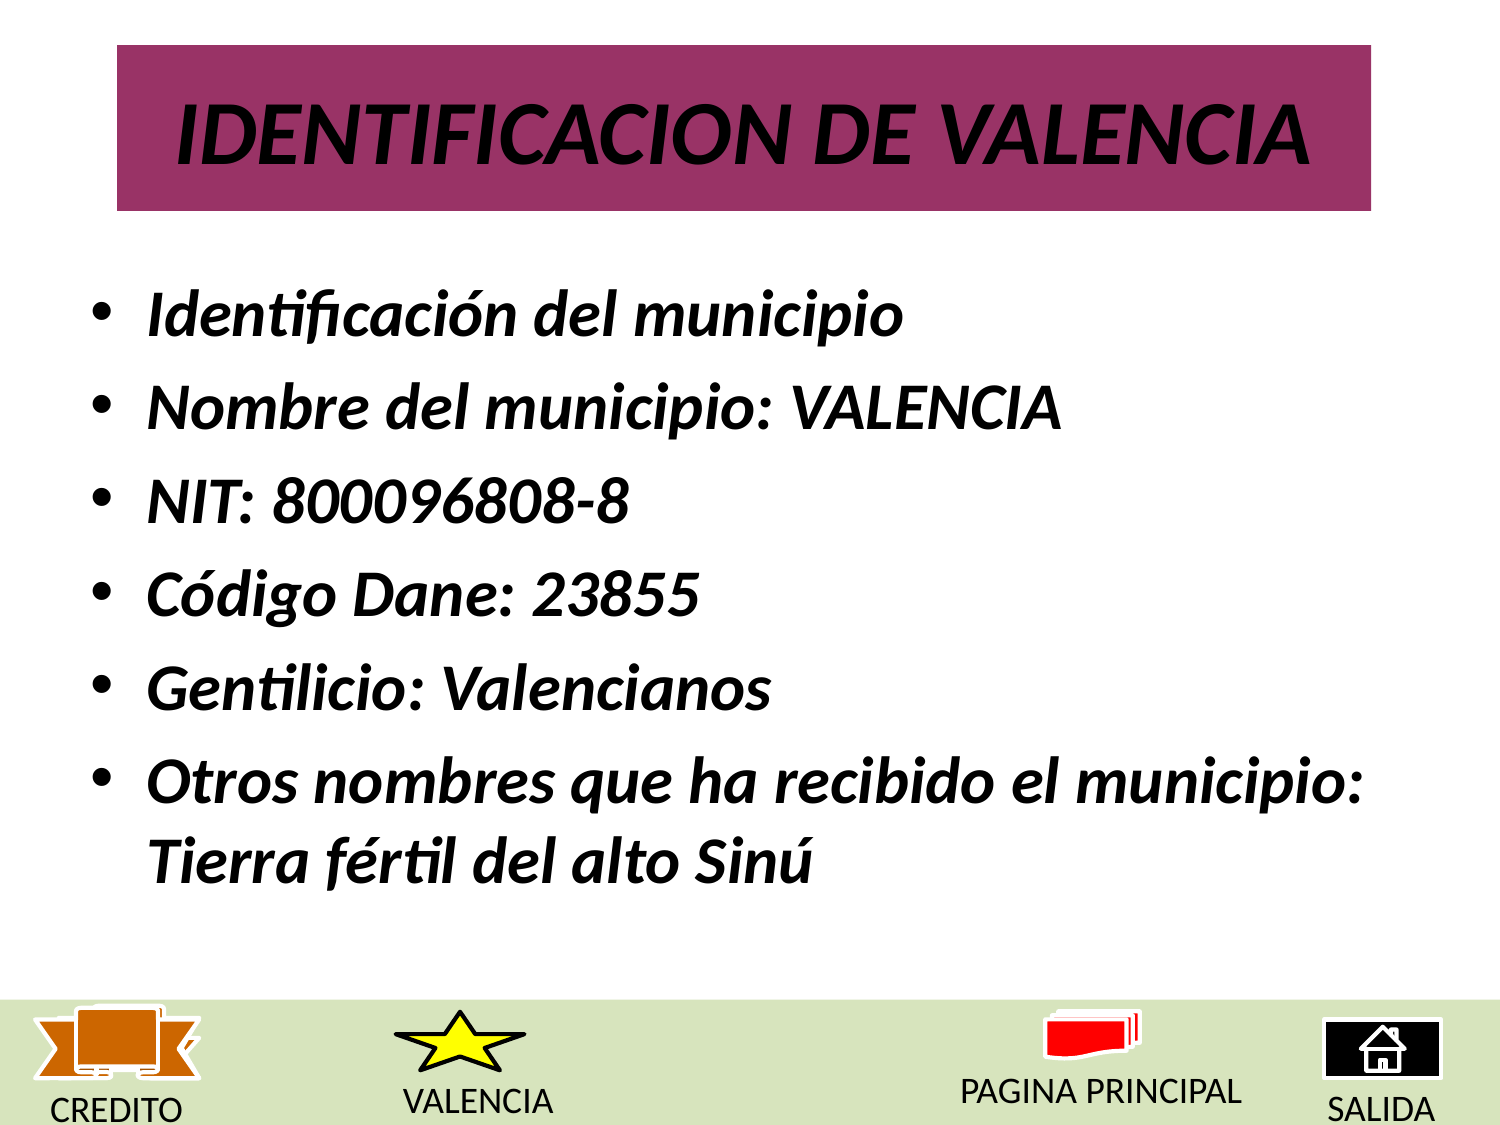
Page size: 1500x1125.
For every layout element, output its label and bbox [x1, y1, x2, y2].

text_box [0, 997, 1500, 1125]
title [117, 45, 1372, 211]
list [75, 262, 1425, 938]
